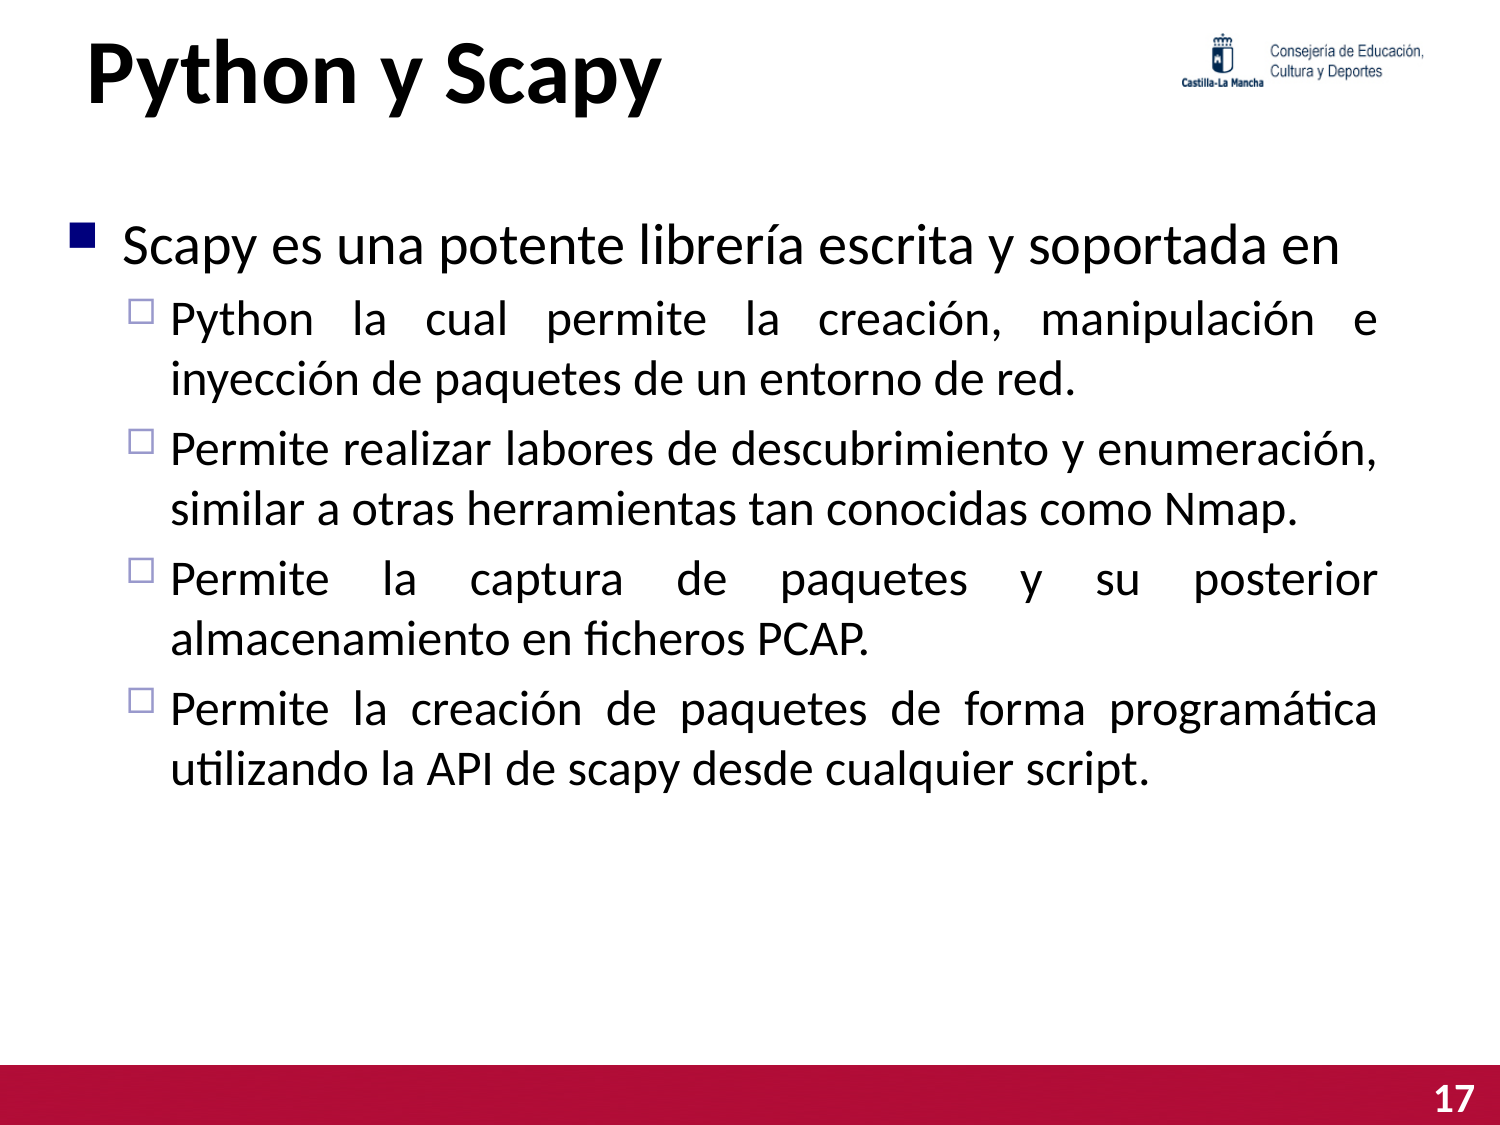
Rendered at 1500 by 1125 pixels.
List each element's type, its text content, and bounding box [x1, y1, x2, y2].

list Scapy es una potente librería escrita y soportada en Python la cual permite la creación, manipulación e inyección de paquetes de un entorno de red. Permite realizar labores de descubrimiento y enumeración, similar a otras herramientas tan conocidas como Nmap. Permite la captura de paquetes y su posterior almacenamiento en ficheros PCAP. Permite la creación de paquetes de forma programática utilizando la API de scapy desde cualquier script. [51, 198, 1395, 1018]
title Python y Scapy [75, 6, 1425, 197]
picture [0, 1065, 1500, 1125]
